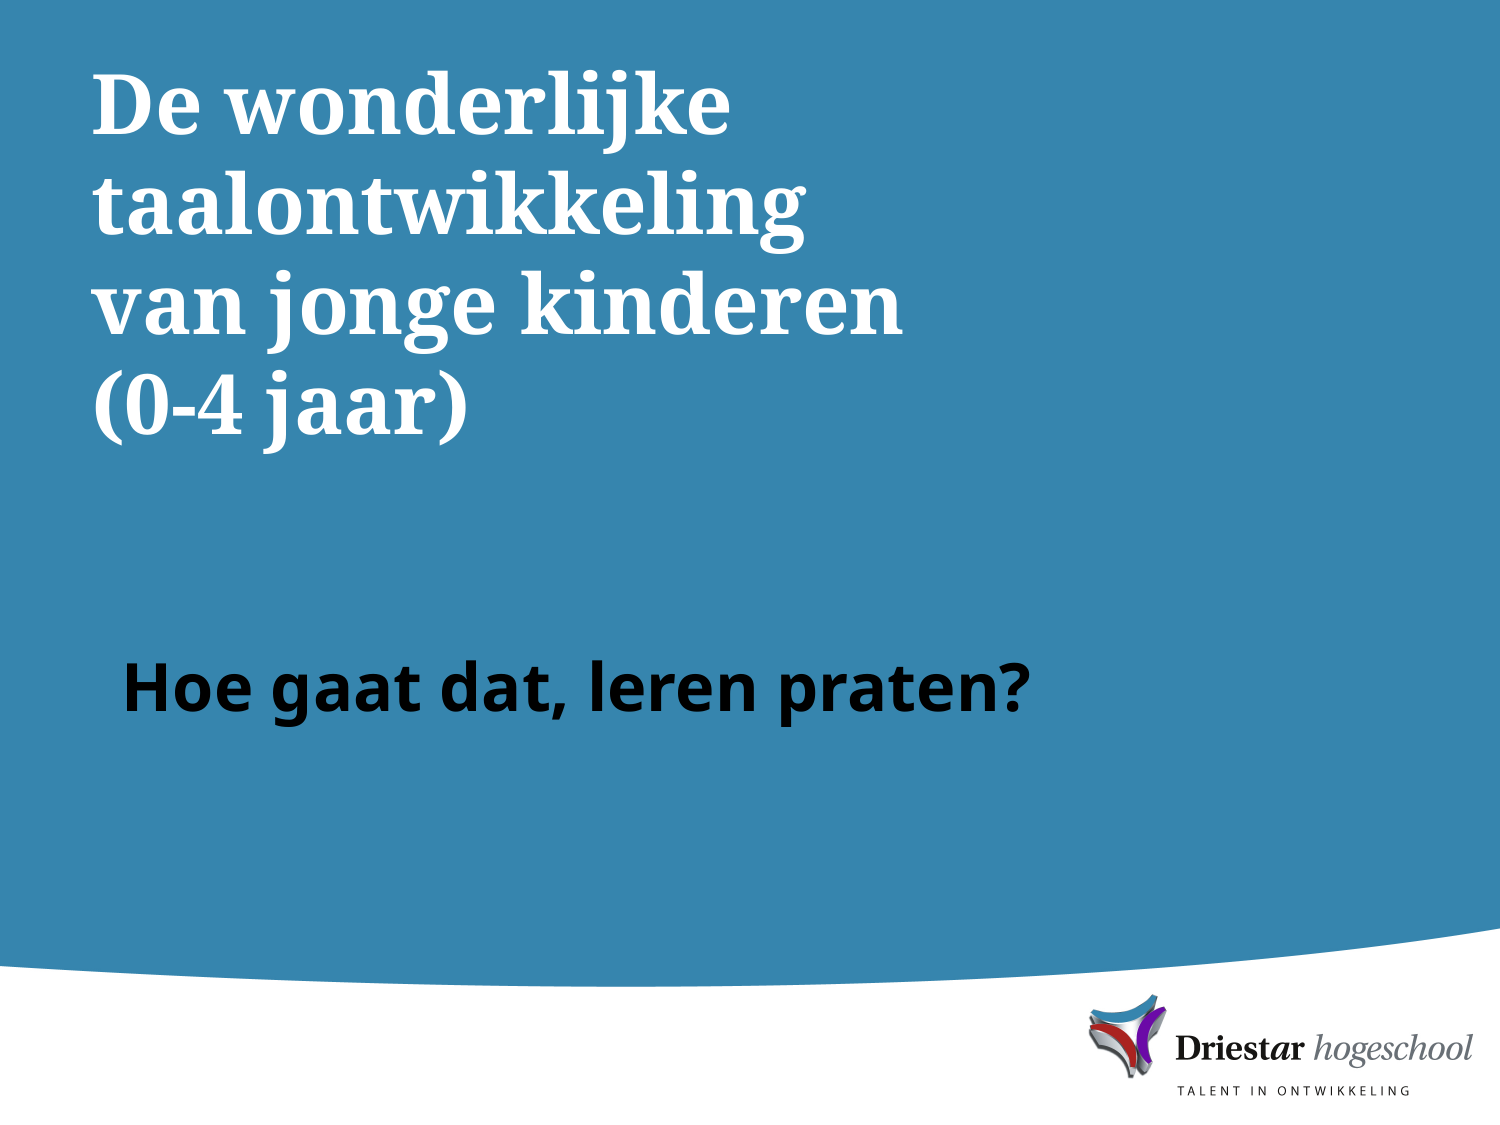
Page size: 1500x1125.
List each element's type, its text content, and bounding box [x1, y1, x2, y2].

title De wonderlijke taalontwikkeling van jonge kinderen (0-4 jaar) [76, 90, 1388, 563]
subtitle Hoe gaat dat, leren praten? [106, 637, 1282, 925]
picture [0, 0, 1500, 1125]
